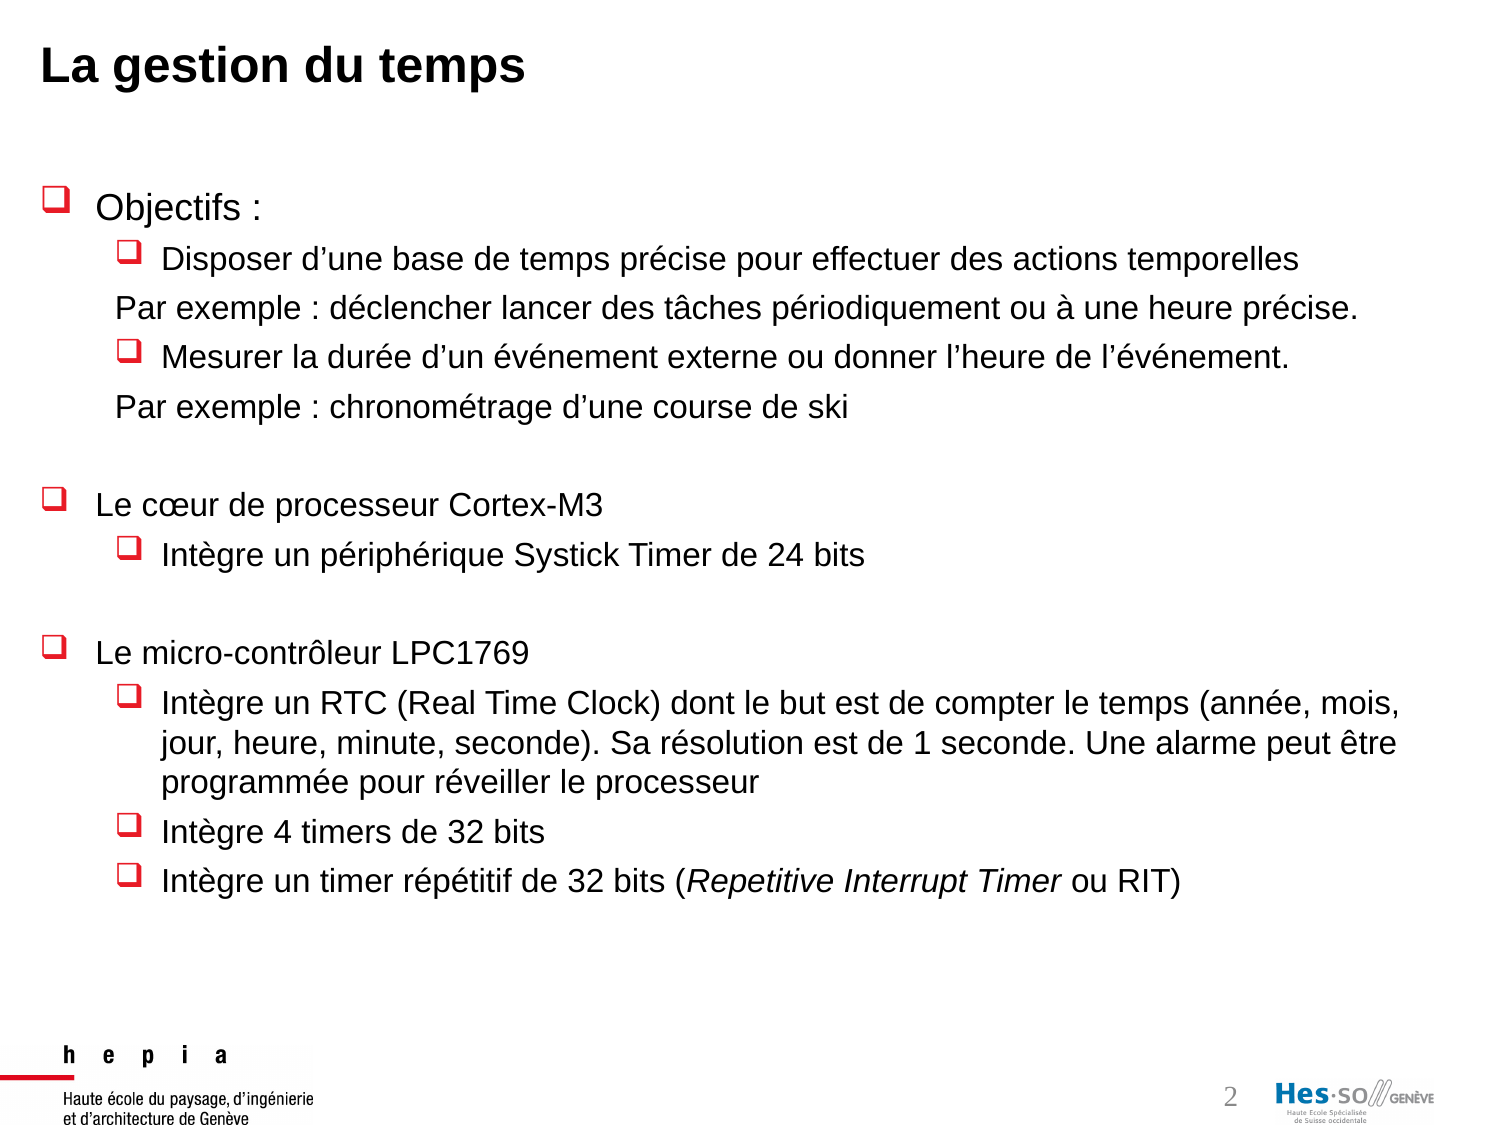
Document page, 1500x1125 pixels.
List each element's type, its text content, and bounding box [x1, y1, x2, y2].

picture [0, 1045, 313, 1125]
text_box La gestion du temps [24, 24, 1463, 138]
text_box 2 [1033, 1065, 1254, 1125]
text_box Objectifs : Disposer d’une base de temps précise pour effectuer des actions temporelles Par exemple : déclencher lancer des tâches périodiquement ou à une heure précise. Mesurer la durée d’un événement externe ou donner l’heure de l’événement. Par exemple : chronométrage d’une course de ski Le cœur de processeur Cortex-M3 Intègre un périphérique Systick Timer de 24 bits Le micro-contrôleur LPC1769 Intègre un RTC (Real Time Clock) dont le but est de compter le temps (année, mois, jour, heure, minute, seconde). Sa résolution est de 1 seconde. Une alarme peut être programmée pour réveiller le processeur Intègre 4 timers de 32 bits Intègre un timer répétitif de 32 bits (Repetitive Interrupt Timer ou RIT) [24, 174, 1463, 1025]
picture [1275, 1078, 1434, 1125]
